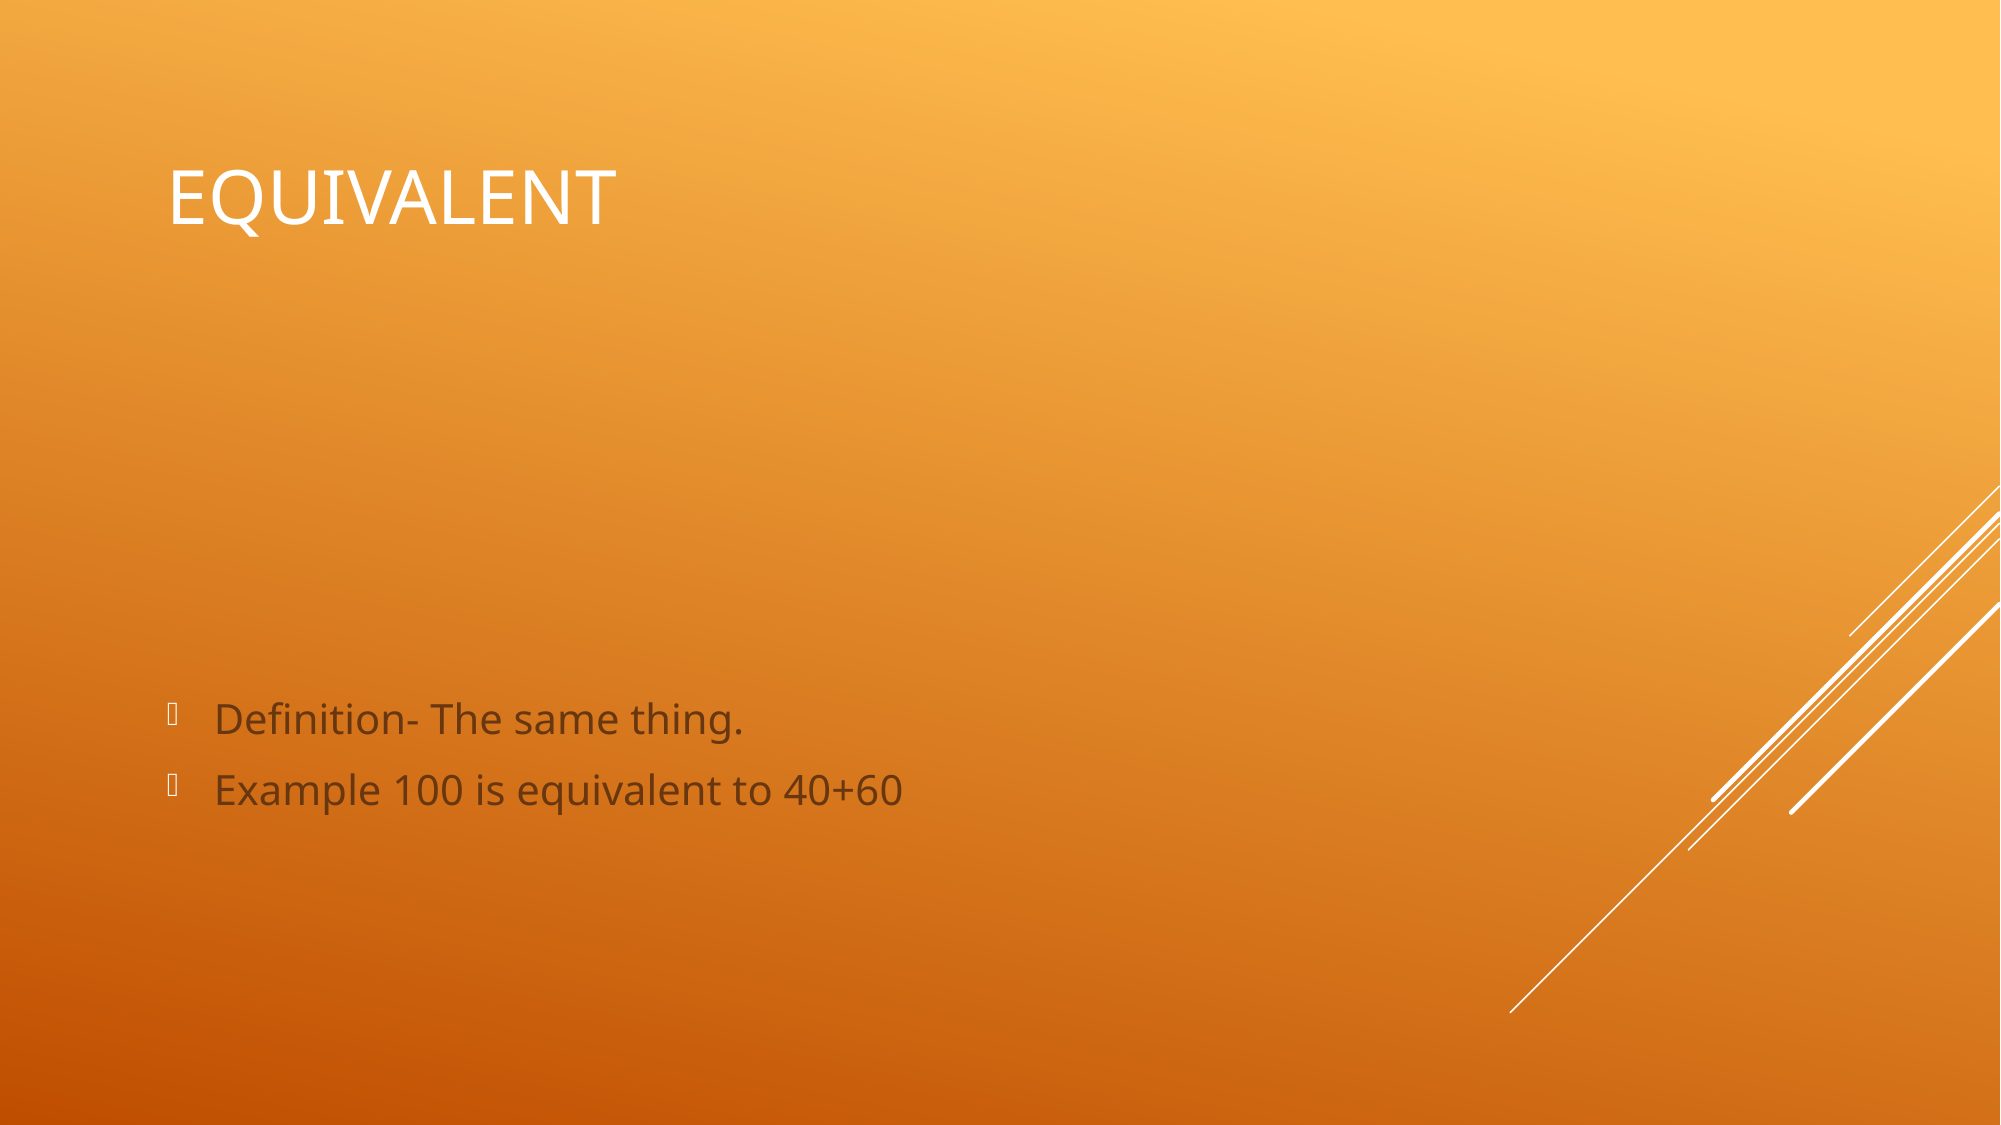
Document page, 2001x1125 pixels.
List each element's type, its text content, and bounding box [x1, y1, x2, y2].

title Equivalent [151, 70, 1552, 318]
list Definition- The same thing. Example 100 is equivalent to 40+60 [151, 456, 1552, 1050]
